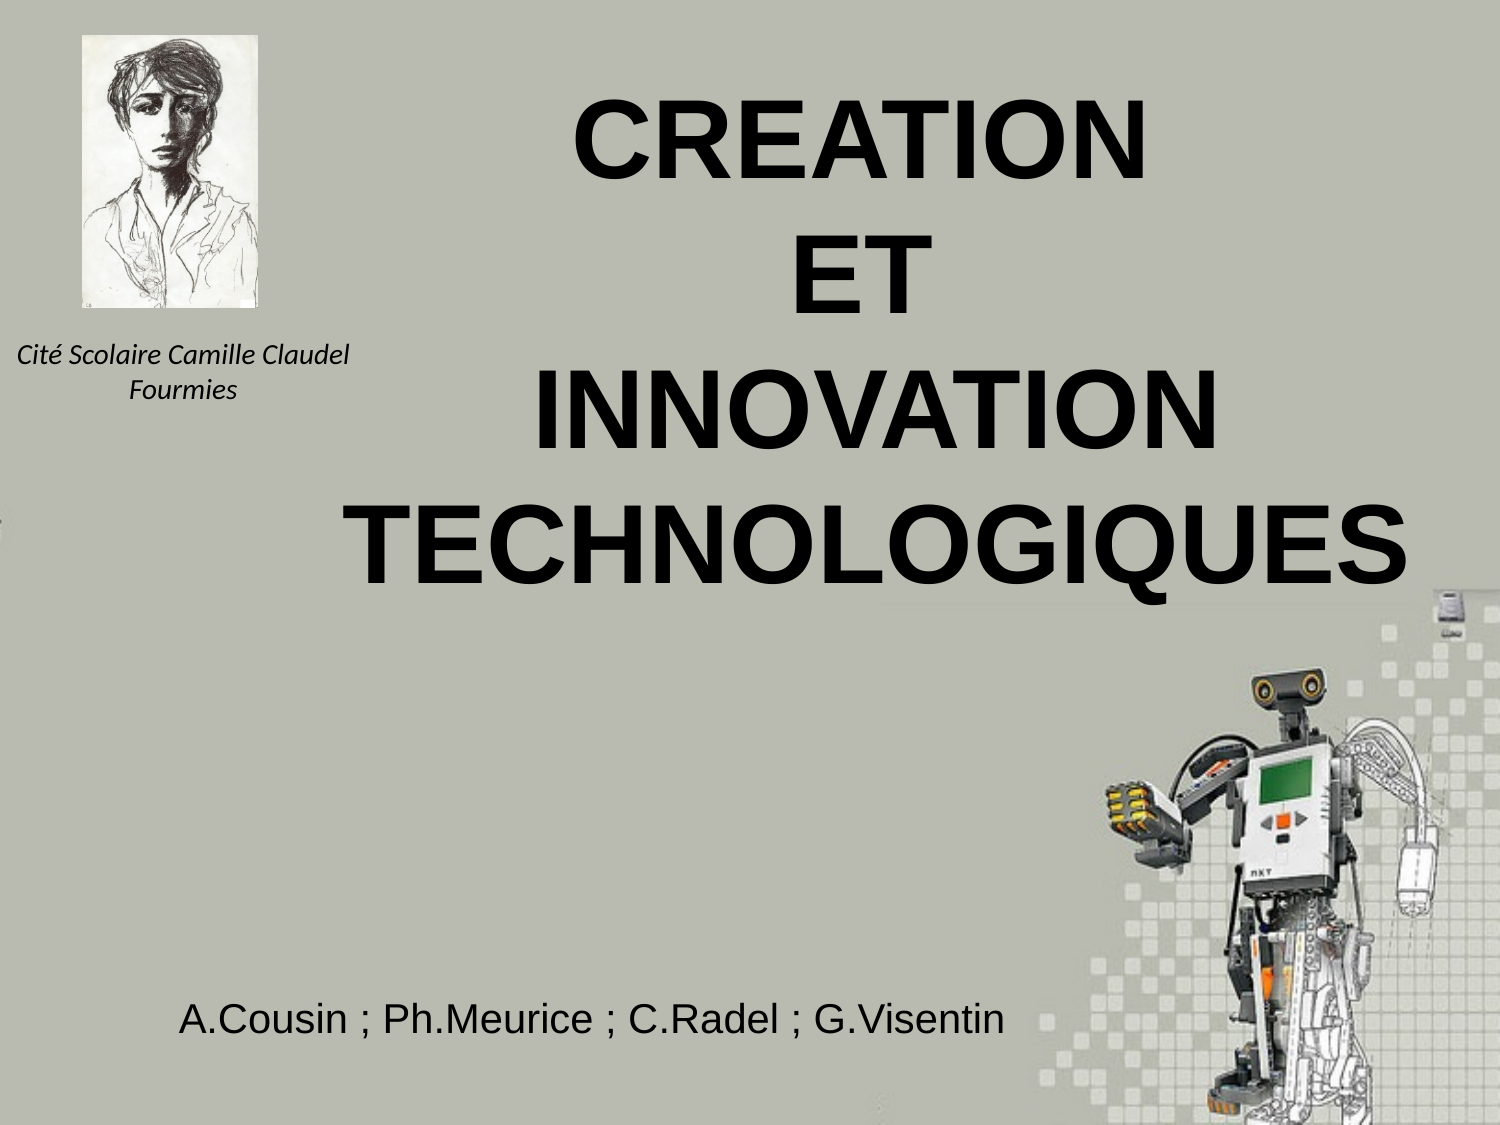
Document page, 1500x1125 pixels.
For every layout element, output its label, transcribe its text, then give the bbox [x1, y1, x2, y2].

picture [0, 0, 1500, 1125]
text_box Cité Scolaire Camille Claudel Fourmies [1, 328, 365, 413]
text_box A.Cousin ; Ph.Meurice ; C.Radel ; G.Visentin [164, 984, 1239, 1050]
text_box CREATION ET INNOVATION TECHNOLOGIQUES [253, 58, 1500, 614]
